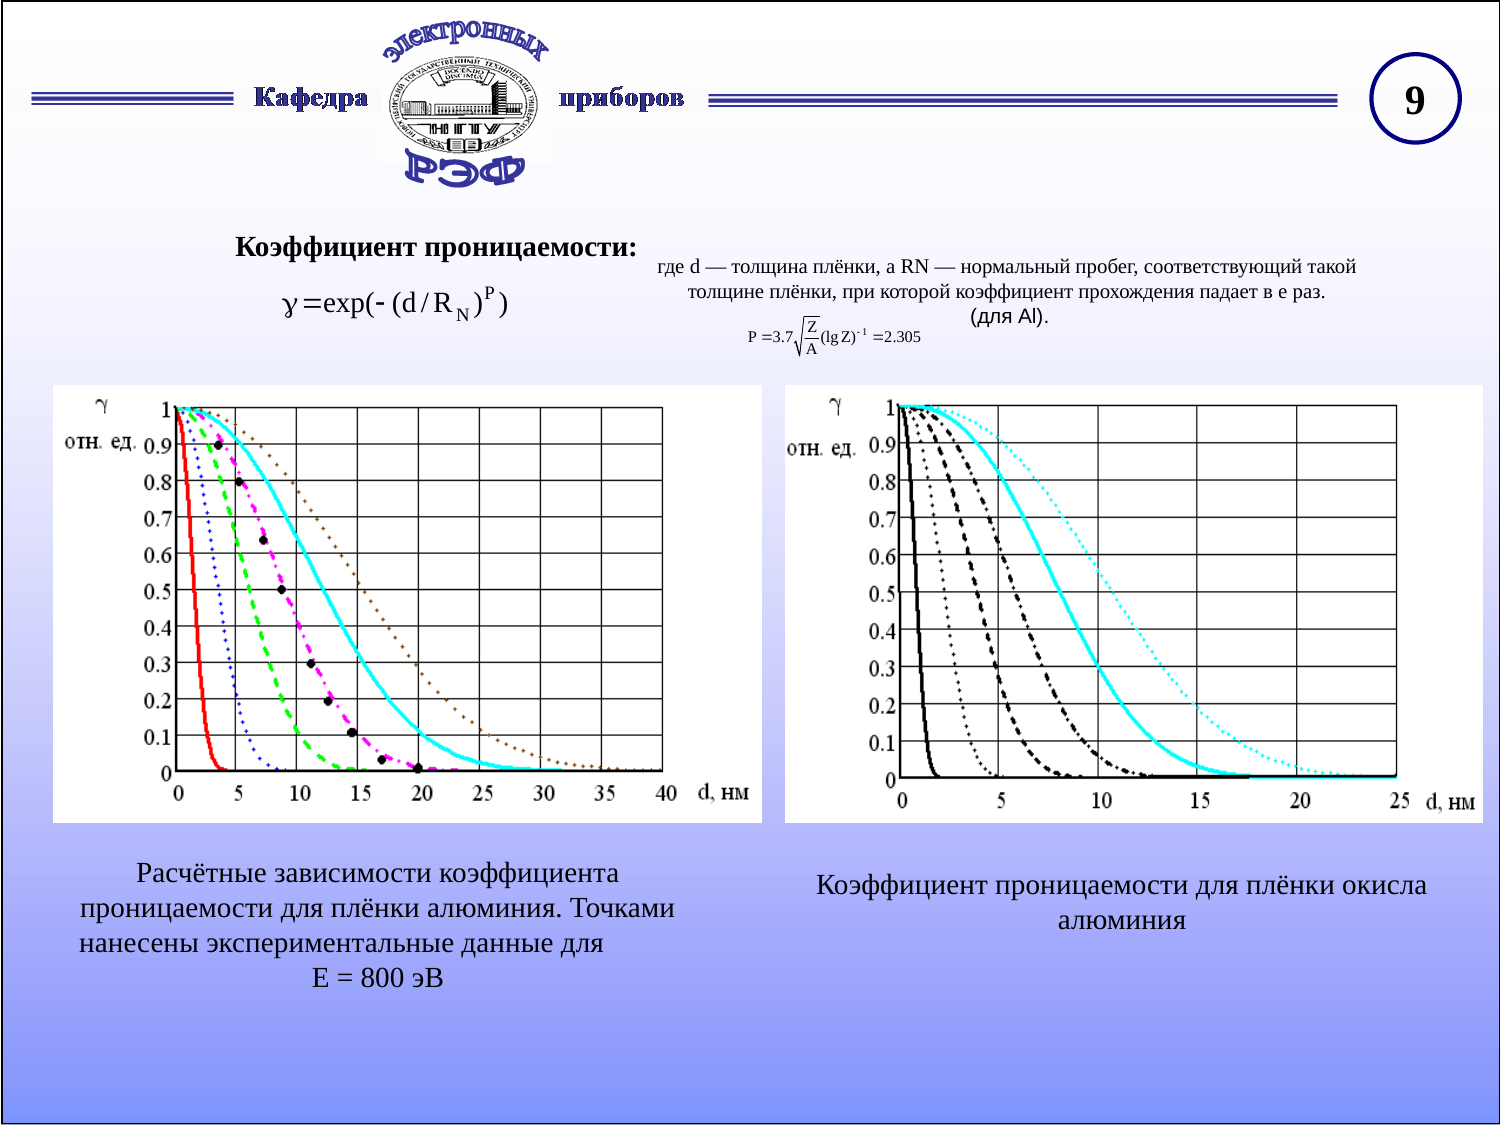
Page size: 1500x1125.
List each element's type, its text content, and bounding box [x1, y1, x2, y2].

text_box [745, 312, 924, 359]
text_box 9 [1371, 54, 1460, 143]
text_box Коэффициент проницаемости для плёнки окисла алюминия [785, 857, 1459, 943]
text_box где d — толщина плёнки, а RN — нормальный пробег, соответствующий такой толщине плёнки, при которой коэффициент прохождения падает в е раз. (для Al). [631, 245, 1382, 335]
text_box Коэффициент проницаемости: [147, 219, 727, 270]
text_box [277, 278, 514, 328]
text_box Расчётные зависимости коэффициента проницаемости для плёнки алюминия. Точками нанесены экспериментальные данные для Е = 800 эВ [53, 846, 703, 1001]
picture [0, 1, 1500, 1125]
